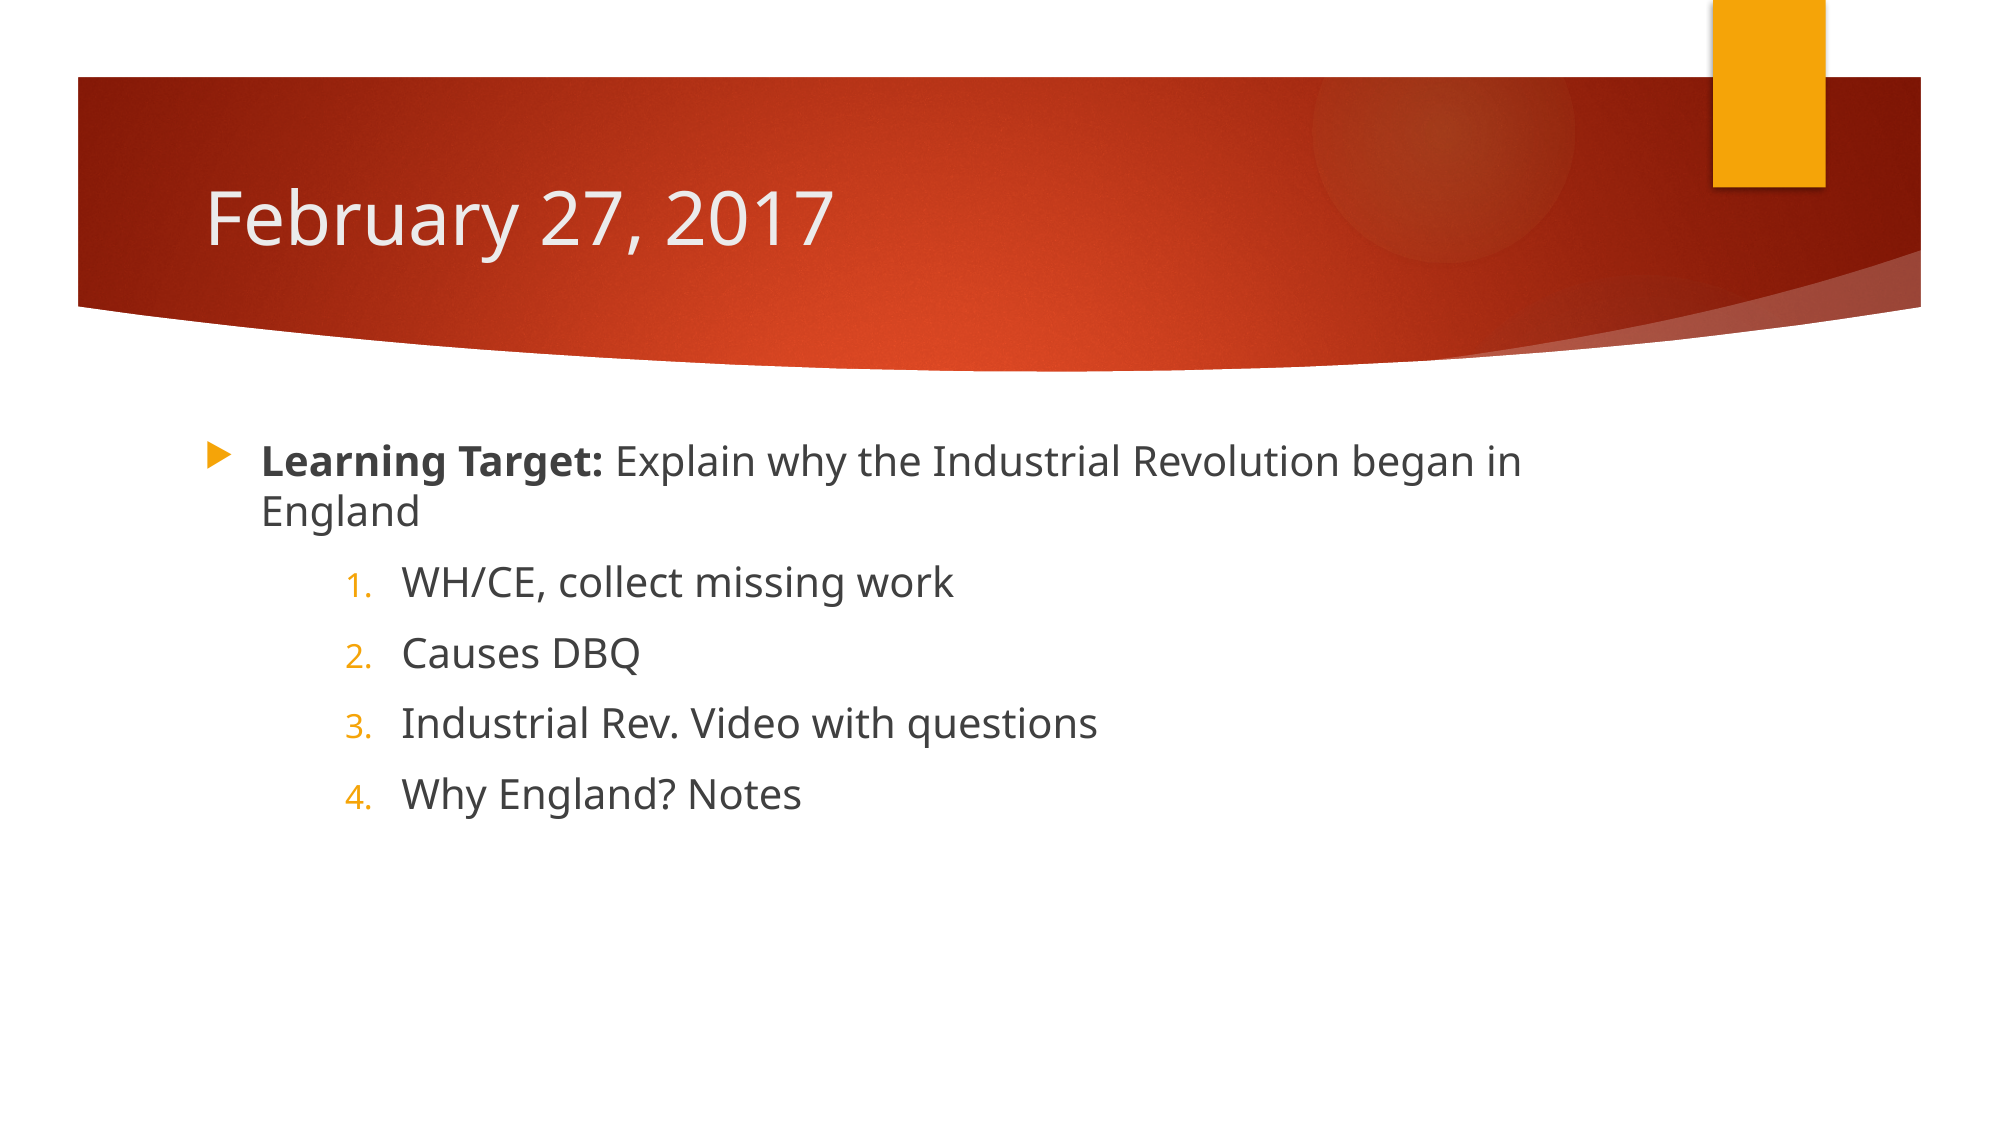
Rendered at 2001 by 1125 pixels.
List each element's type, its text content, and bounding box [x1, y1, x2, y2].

title February 27, 2017 [189, 155, 1627, 275]
list Learning Target: Explain why the Industrial Revolution began in England WH/CE, collect missing work Causes DBQ Industrial Rev. Video with questions Why England? Notes [189, 427, 1627, 988]
